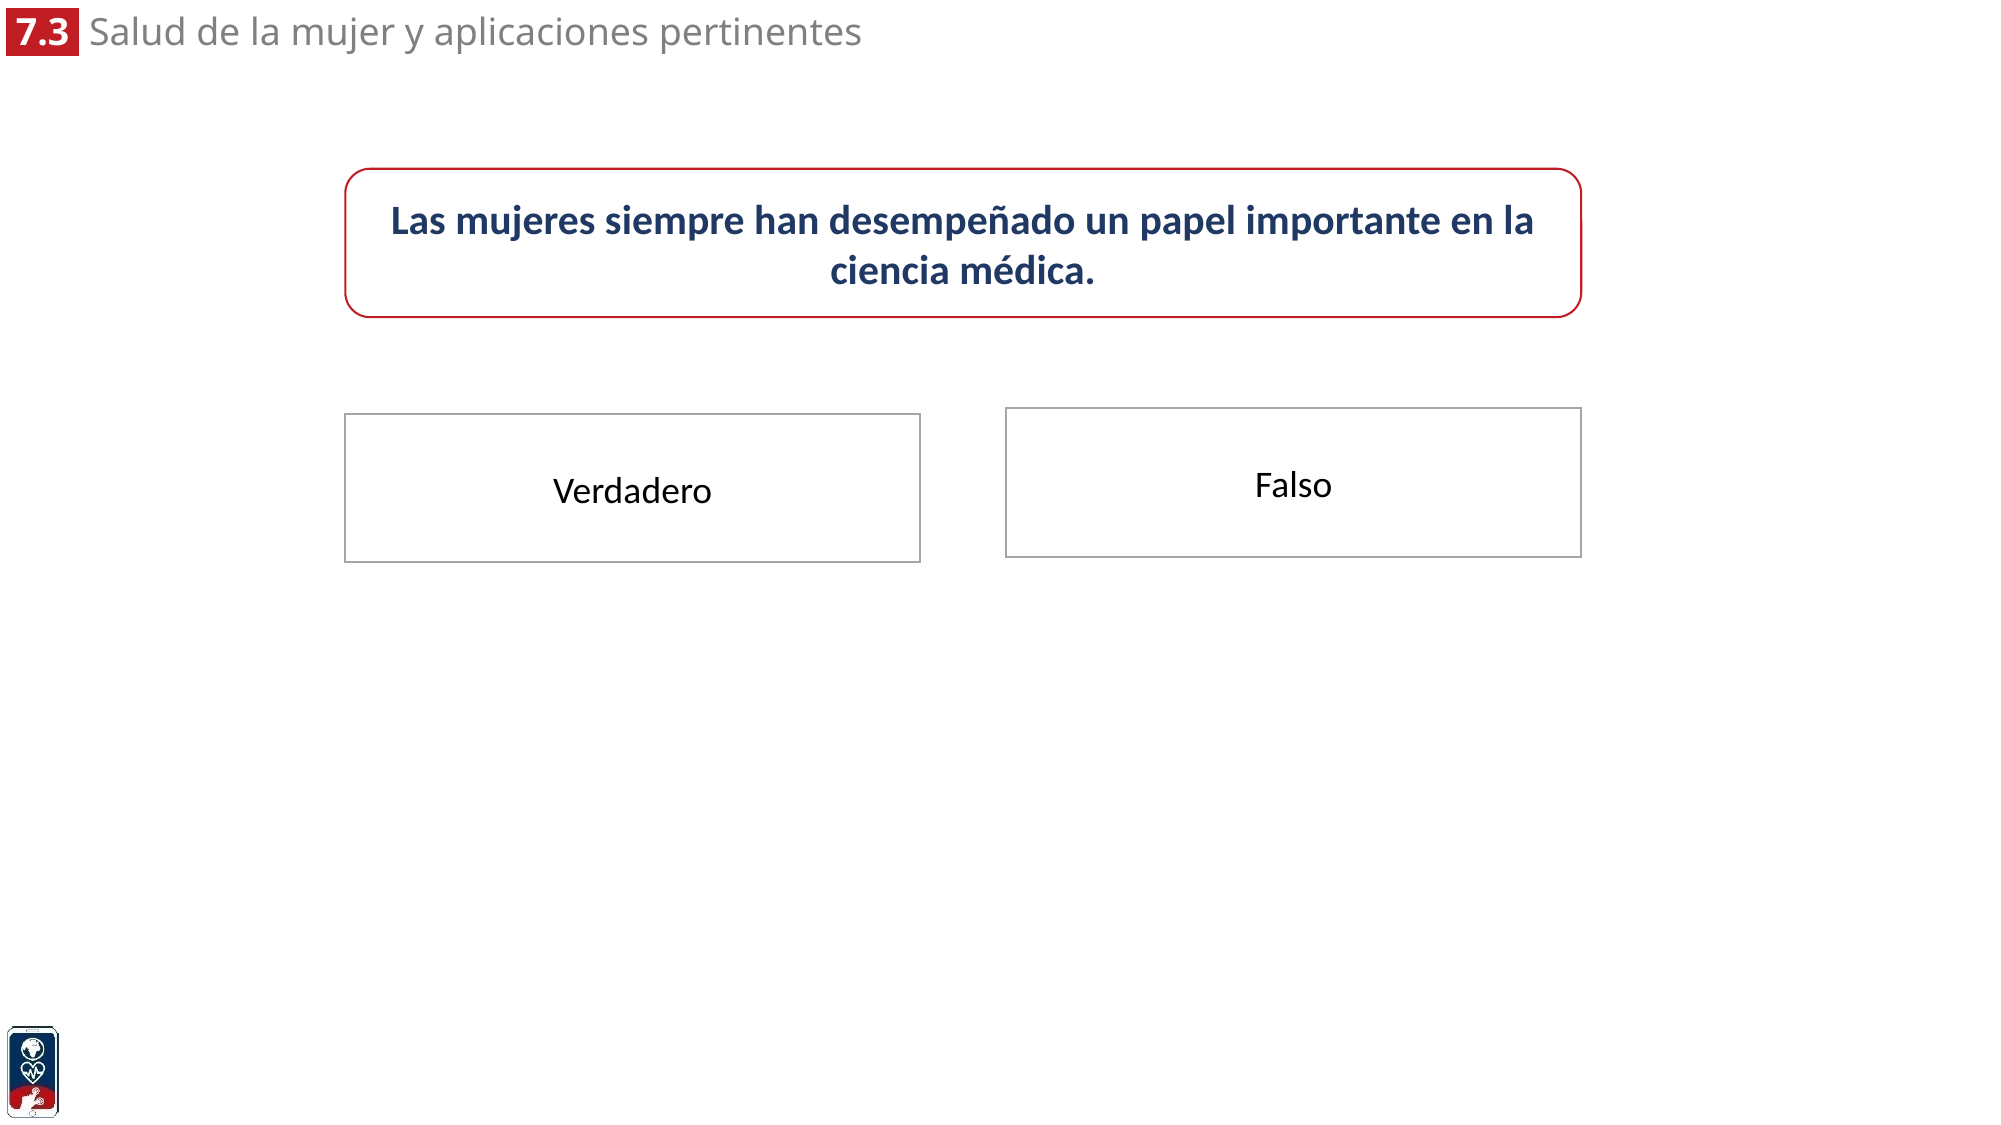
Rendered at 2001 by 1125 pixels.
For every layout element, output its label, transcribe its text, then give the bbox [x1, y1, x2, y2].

text_box Las mujeres siempre han desempeñado un papel importante en la ciencia médica. [344, 167, 1583, 319]
picture [7, 1026, 59, 1118]
text_box Falso [1005, 407, 1582, 558]
text_box Verdadero [344, 413, 921, 563]
